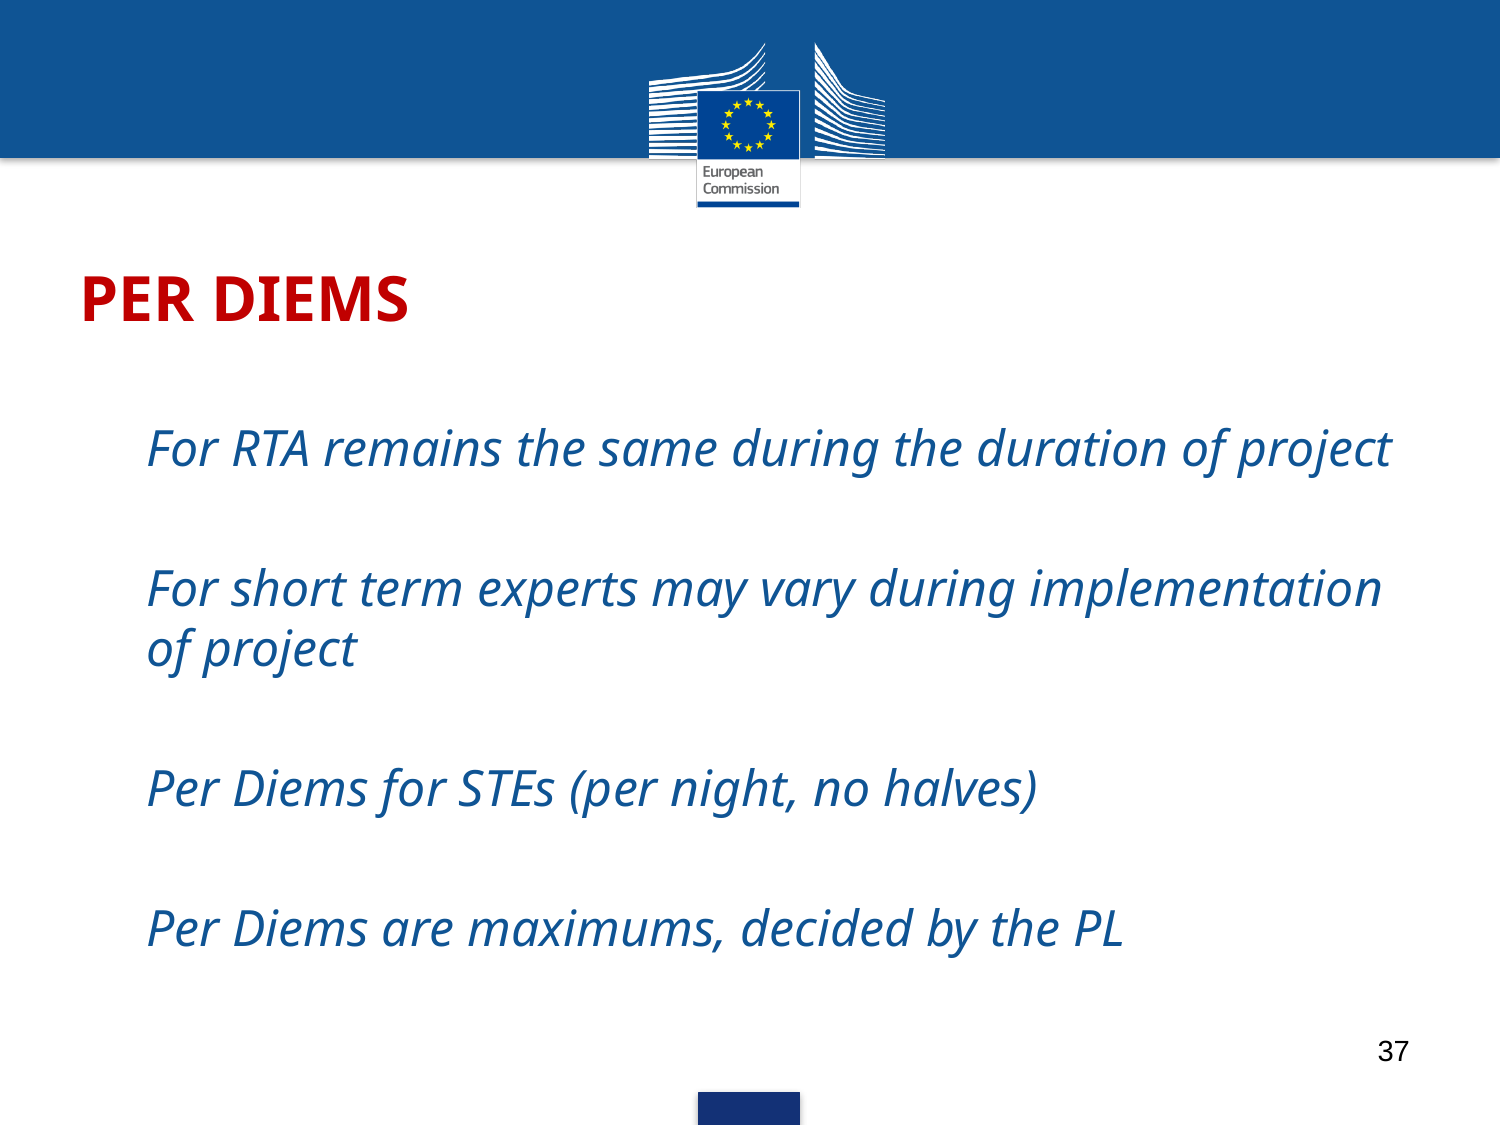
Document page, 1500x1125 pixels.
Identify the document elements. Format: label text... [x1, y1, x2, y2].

list For RTA remains the same during the duration of project For short term experts may vary during implementation of project Per Diems for STEs (per night, no halves) Per Diems are maximums, decided by the PL [75, 408, 1425, 1063]
slide_number 37 [1074, 1024, 1425, 1103]
picture [649, 42, 885, 208]
title PER DIEMS [64, 219, 1415, 374]
